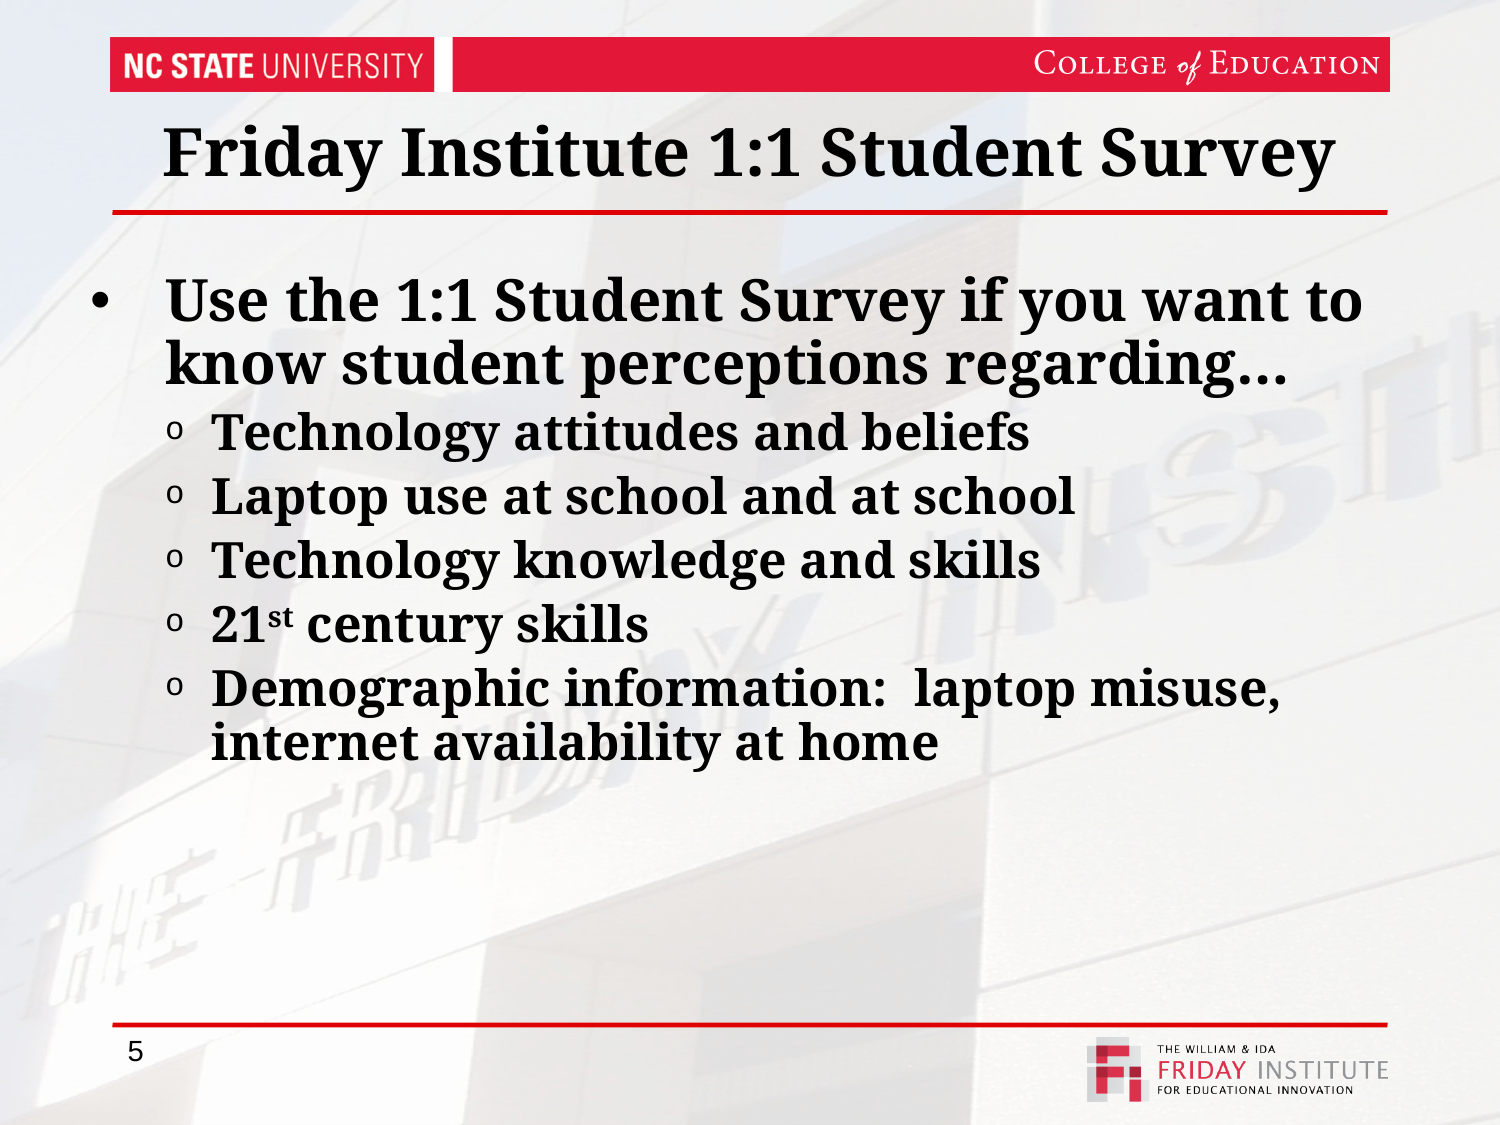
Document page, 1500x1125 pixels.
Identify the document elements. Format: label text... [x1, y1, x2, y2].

list Use the 1:1 Student Survey if you want to know student perceptions regarding… Technology attitudes and beliefs Laptop use at school and at school Technology knowledge and skills 21st century skills Demographic information: laptop misuse, internet availability at home [74, 263, 1426, 990]
picture [1087, 1037, 1388, 1102]
slide_number 5 [112, 1024, 326, 1101]
title Friday Institute 1:1 Student Survey [112, 87, 1388, 213]
picture [110, 37, 1390, 92]
